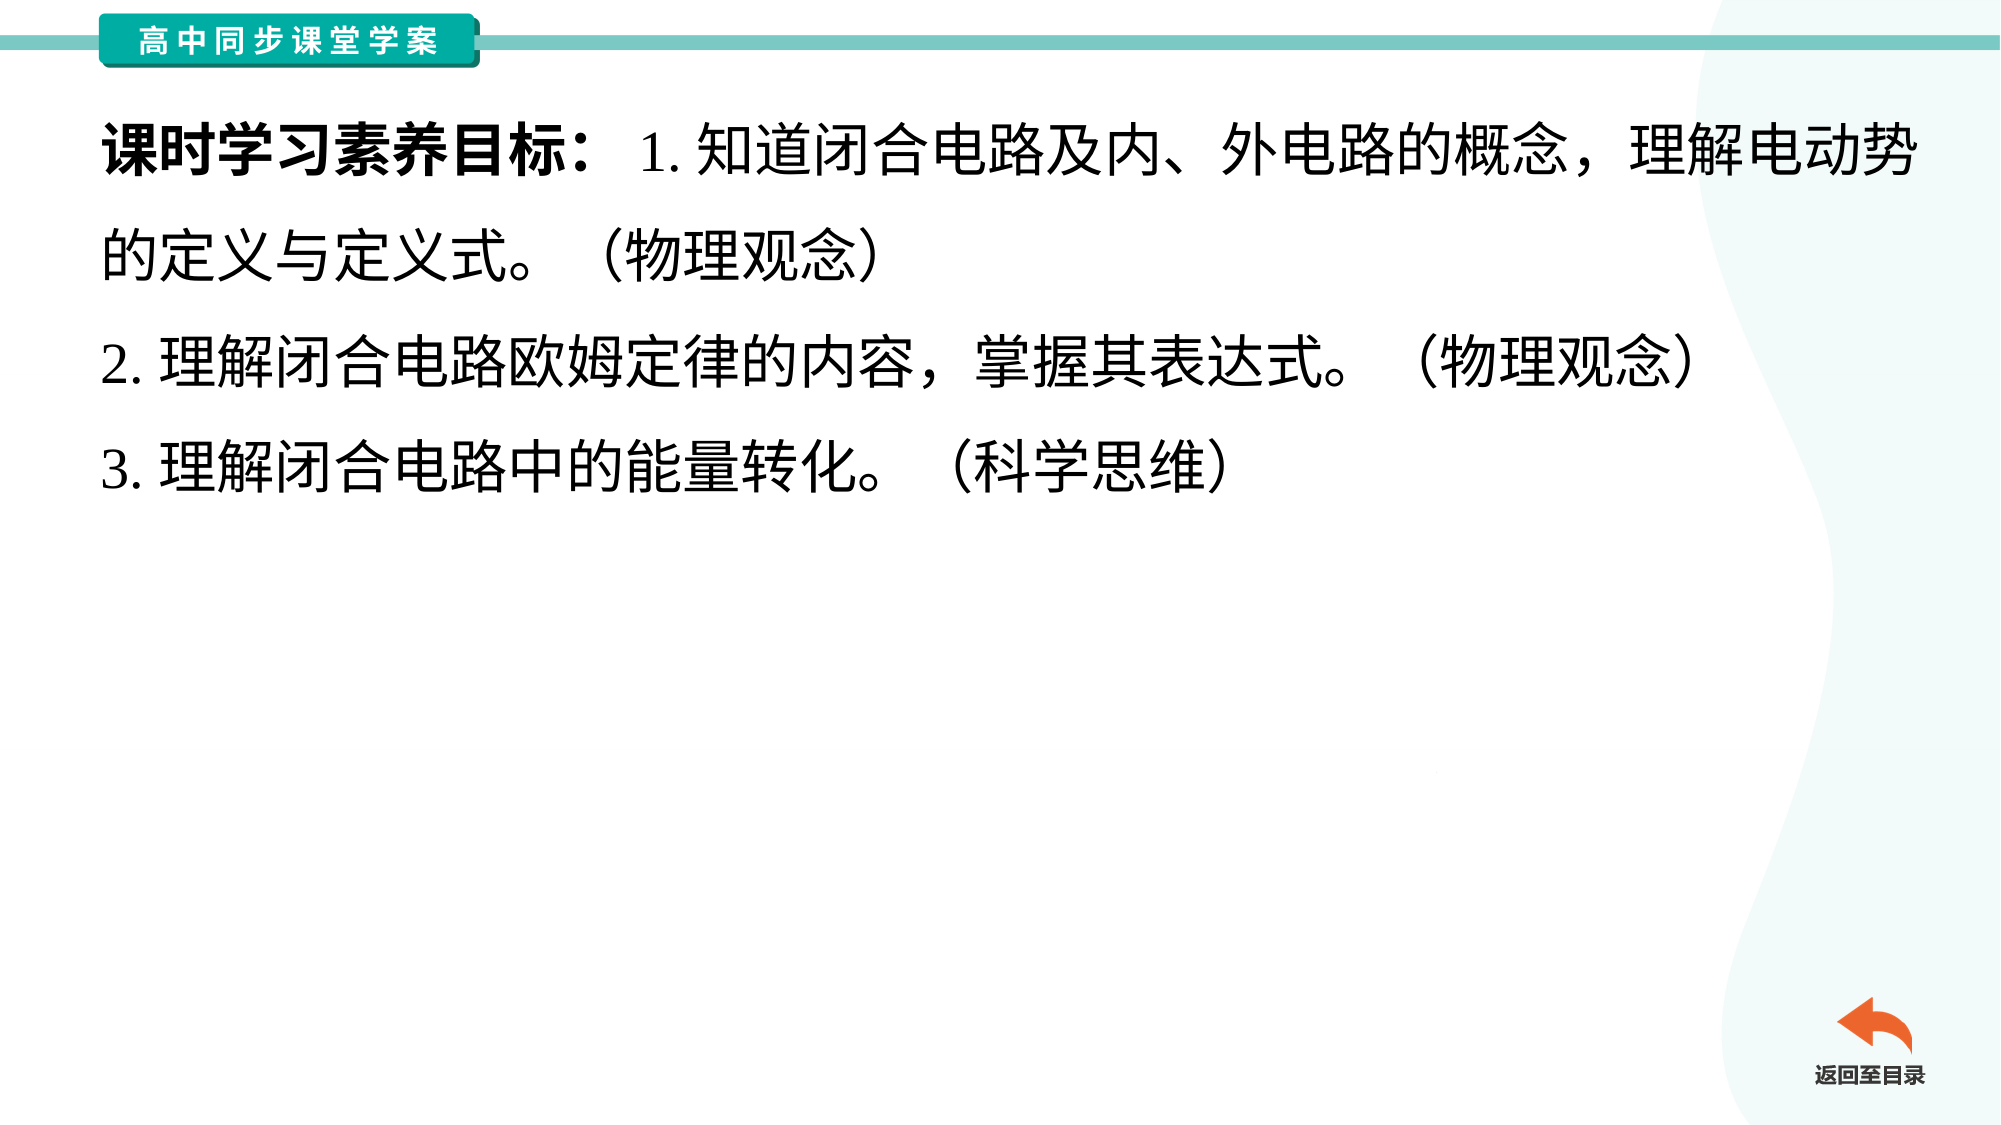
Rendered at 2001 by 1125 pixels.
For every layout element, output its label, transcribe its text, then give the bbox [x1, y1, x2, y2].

picture [0, 0, 2000, 1125]
text_box 课时学习素养目标：1.知道闭合电路及内、外电路的概念，理解电动势 的定义与定义式。（物理观念） 2.理解闭合电路欧姆定律的内容，掌握其表达式。（物理观念） 3.理解闭合电路中的能量转化。（科学思维） [100, 76, 1899, 489]
